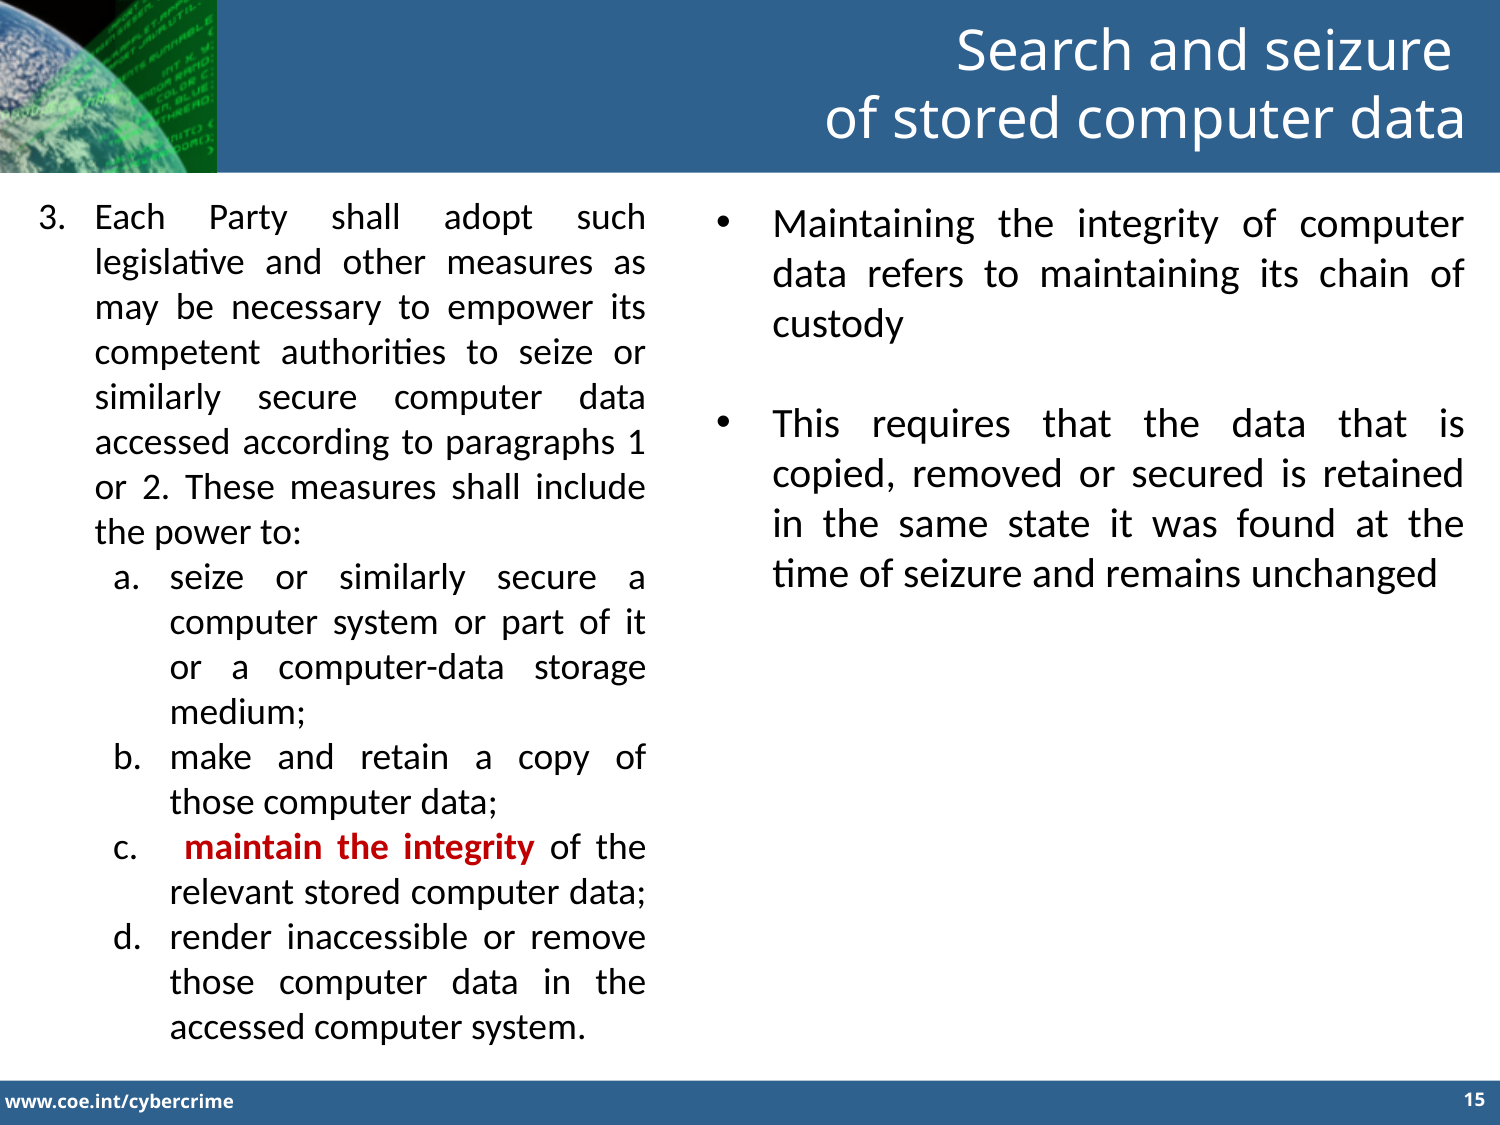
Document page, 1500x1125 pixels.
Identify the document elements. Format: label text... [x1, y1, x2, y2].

text_box Maintaining the integrity of computer data refers to maintaining its chain of custody This requires that the data that is copied, removed or secured is retained in the same state it was found at the time of seizure and remains unchanged [701, 188, 1480, 604]
picture [0, 0, 217, 173]
text_box Search and seizure of stored computer data [230, 7, 1483, 157]
text_box Each Party shall adopt such legislative and other measures as may be necessary to empower its competent authorities to seize or similarly secure computer data accessed according to paragraphs 1 or 2. These measures shall include the power to: seize or similarly secure a computer system or part of it or a computer-data storage medium; make and retain a copy of those computer data; maintain the integrity of the relevant stored computer data; render inaccessible or remove those computer data in the accessed computer system. [23, 184, 662, 1055]
